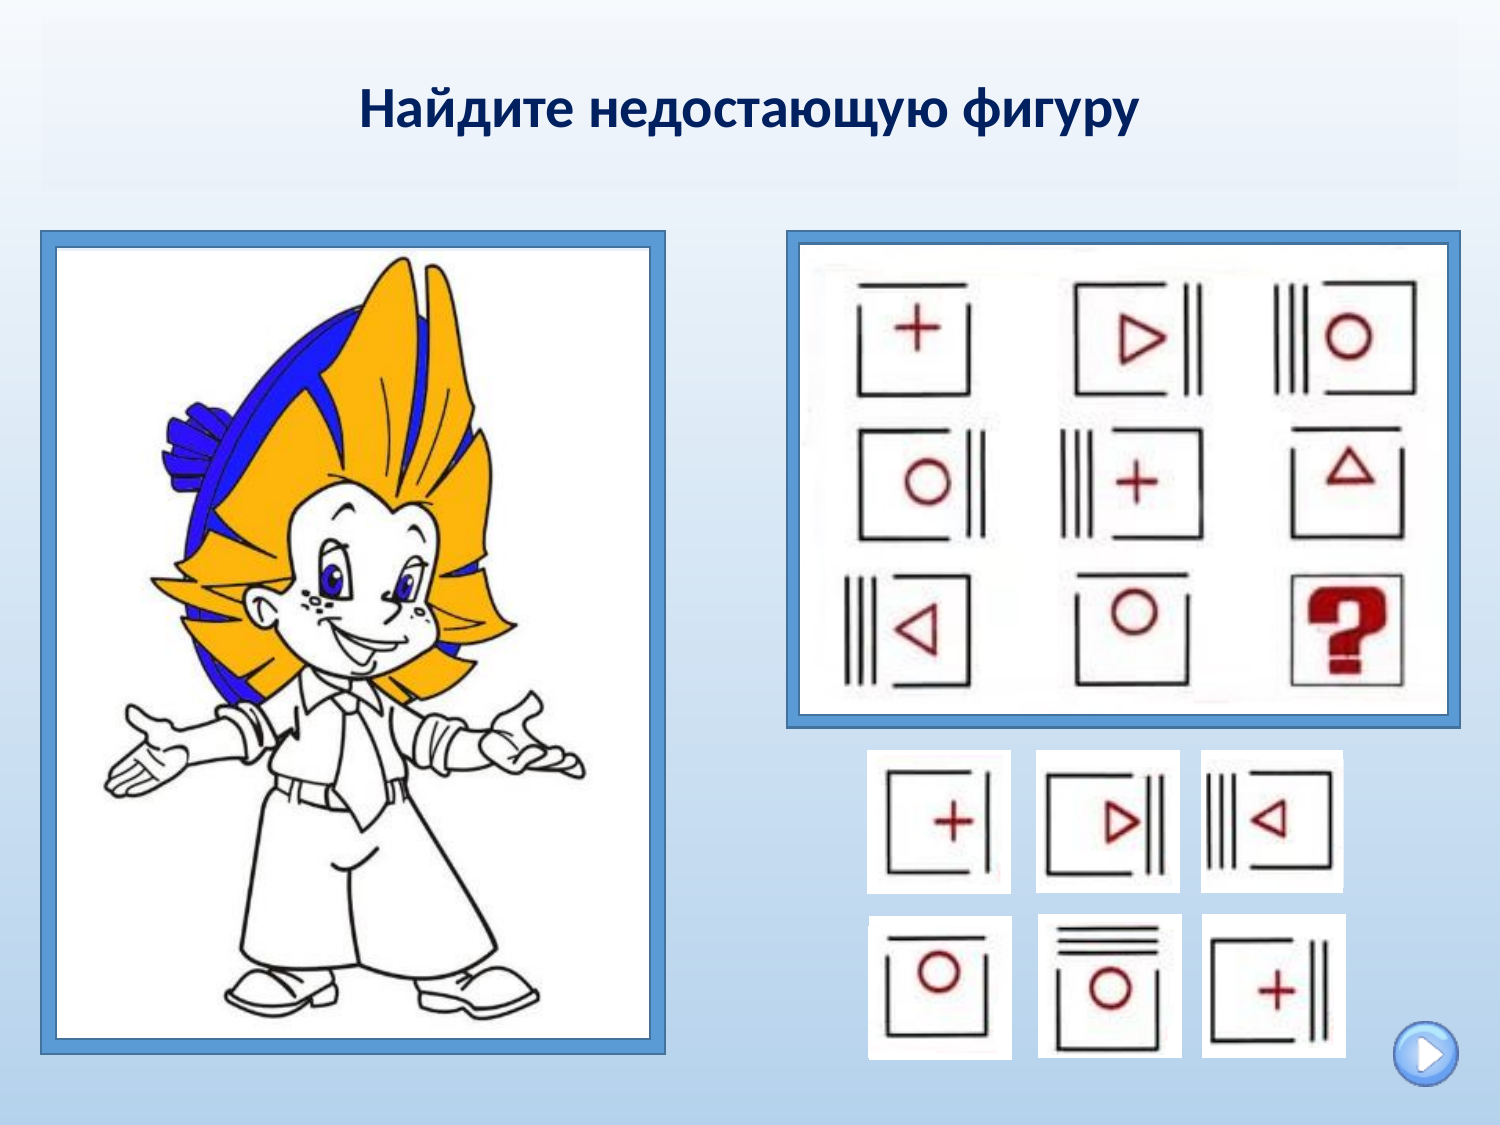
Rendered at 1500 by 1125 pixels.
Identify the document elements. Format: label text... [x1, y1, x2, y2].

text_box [1039, 915, 1181, 1058]
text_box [1036, 750, 1179, 893]
picture [41, 251, 665, 1044]
picture [787, 238, 1453, 721]
text_box [40, 230, 666, 1055]
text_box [1203, 915, 1346, 1058]
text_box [867, 751, 1010, 894]
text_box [868, 917, 1011, 1059]
text_box [786, 230, 1461, 729]
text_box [1201, 750, 1344, 893]
picture [1393, 1021, 1459, 1087]
text_box Найдите недостающую фигуру [40, 16, 1460, 192]
